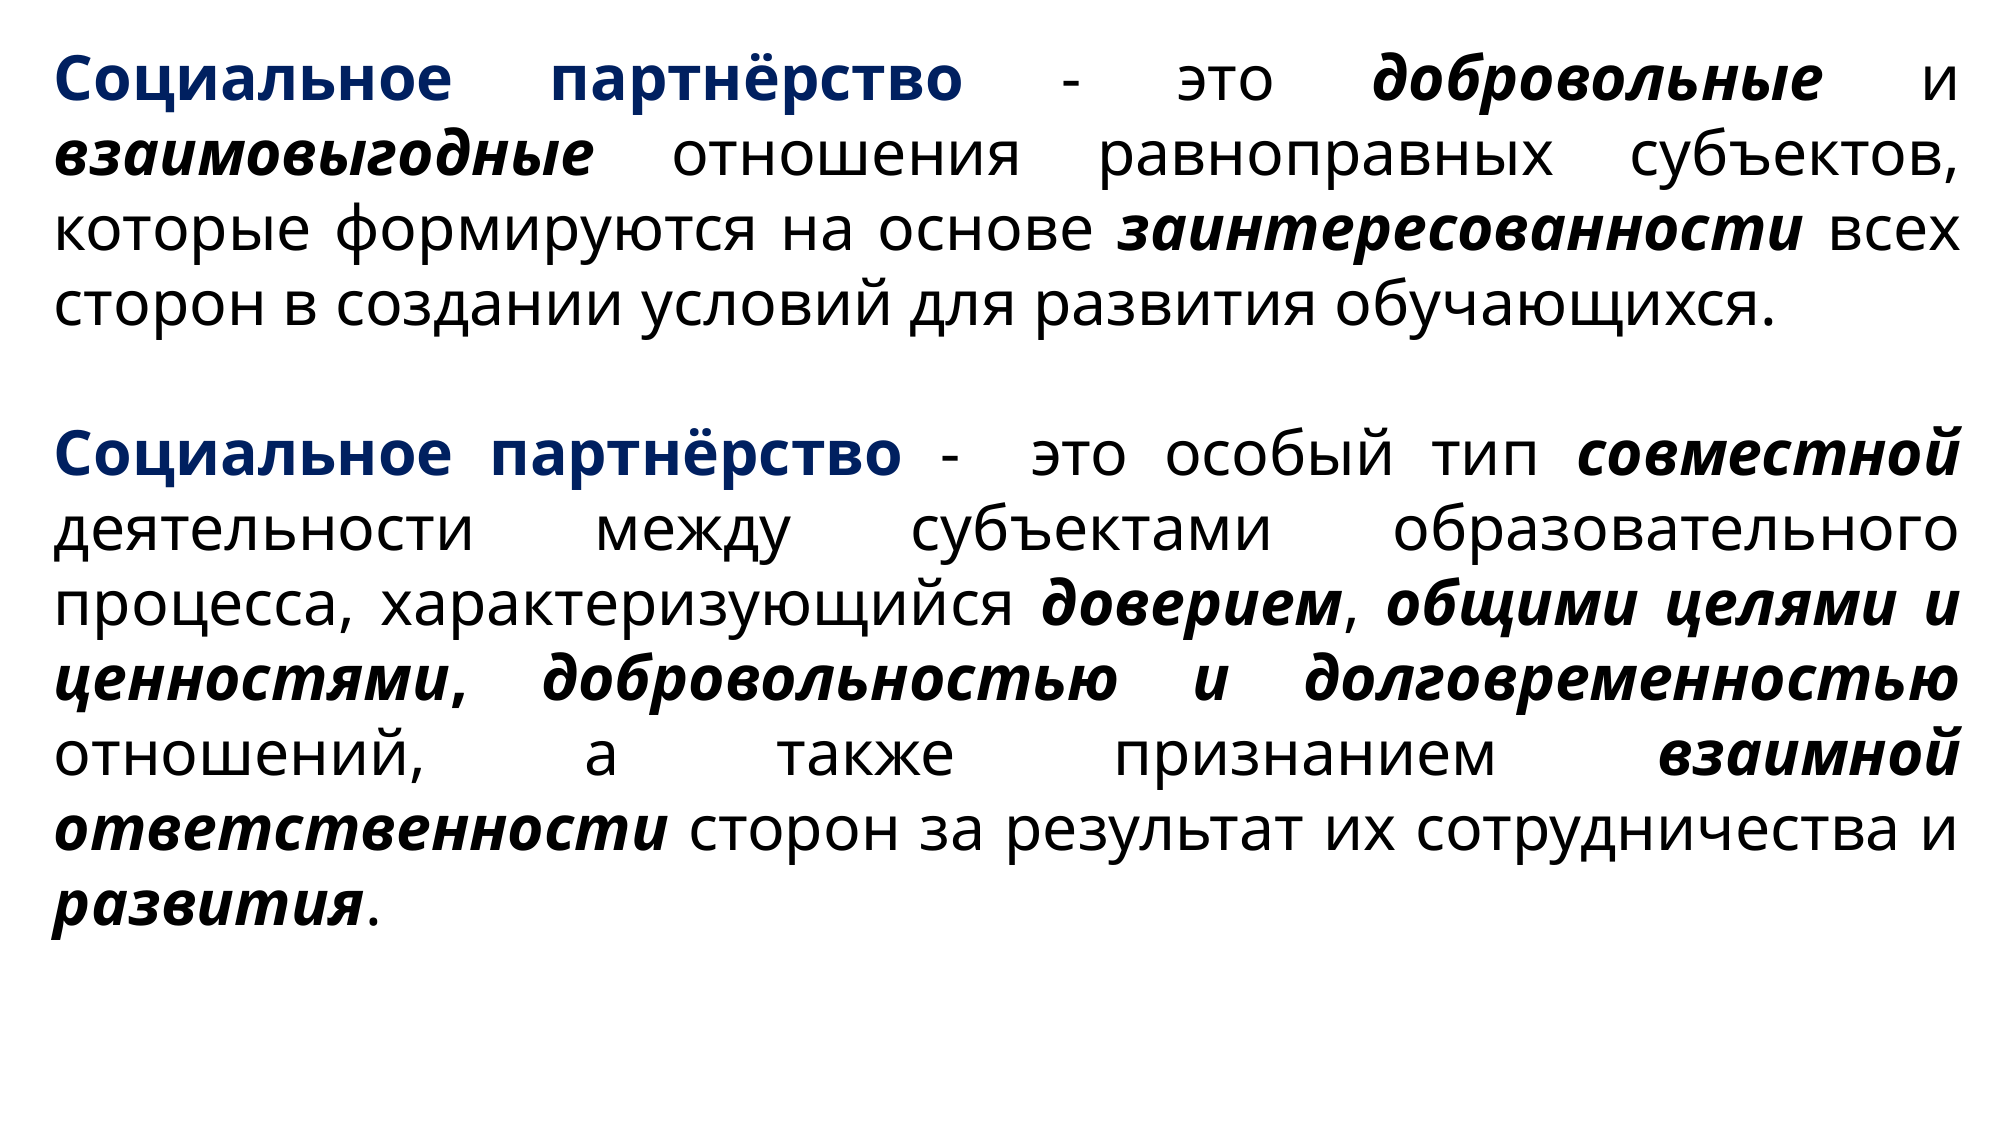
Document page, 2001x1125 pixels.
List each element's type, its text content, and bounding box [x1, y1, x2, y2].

list Социальное партнёрство - это добровольные и взаимовыгодные отношения равноправных субъектов, которые формируются на основе заинтересованности всех сторон в создании условий для развития обучающихся. Социальное партнёрство - это особый тип совместной деятельности между субъектами образовательного процесса, характеризующийся доверием, общими целями и ценностями, добровольностью и долговременностью отношений, а также признанием взаимной ответственности сторон за результат их сотрудничества и развития. [39, 31, 1977, 1125]
